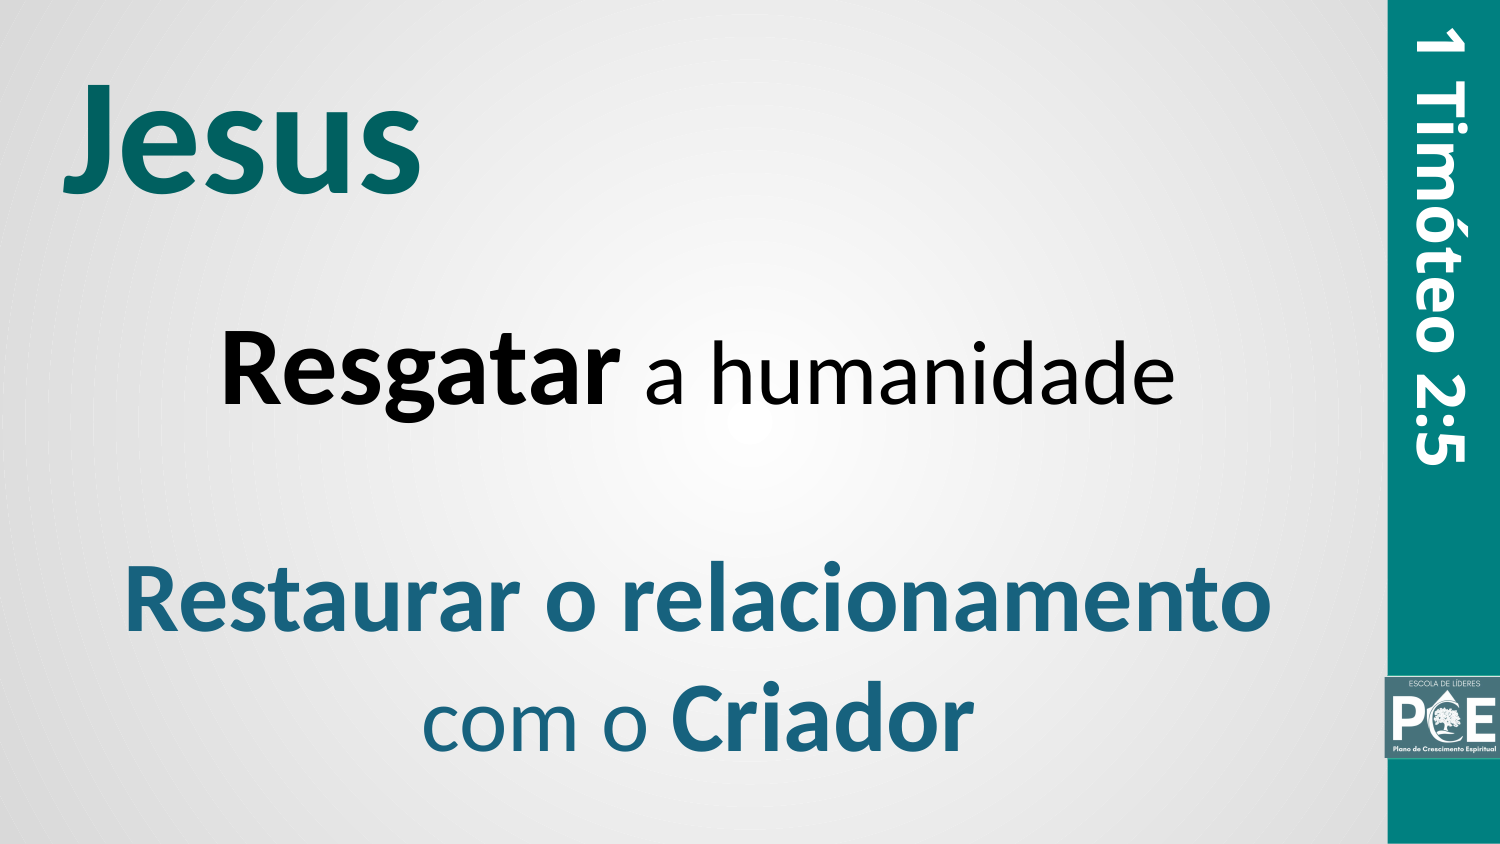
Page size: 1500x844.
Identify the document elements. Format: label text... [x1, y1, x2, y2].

text_box 1 Timóteo 2:5 [1397, 17, 1492, 477]
text_box Restaurar o relacionamento com o Criador [39, 523, 1358, 779]
picture [1384, 676, 1500, 758]
text_box Jesus [39, 19, 448, 234]
text_box Resgatar a humanidade [99, 284, 1298, 435]
